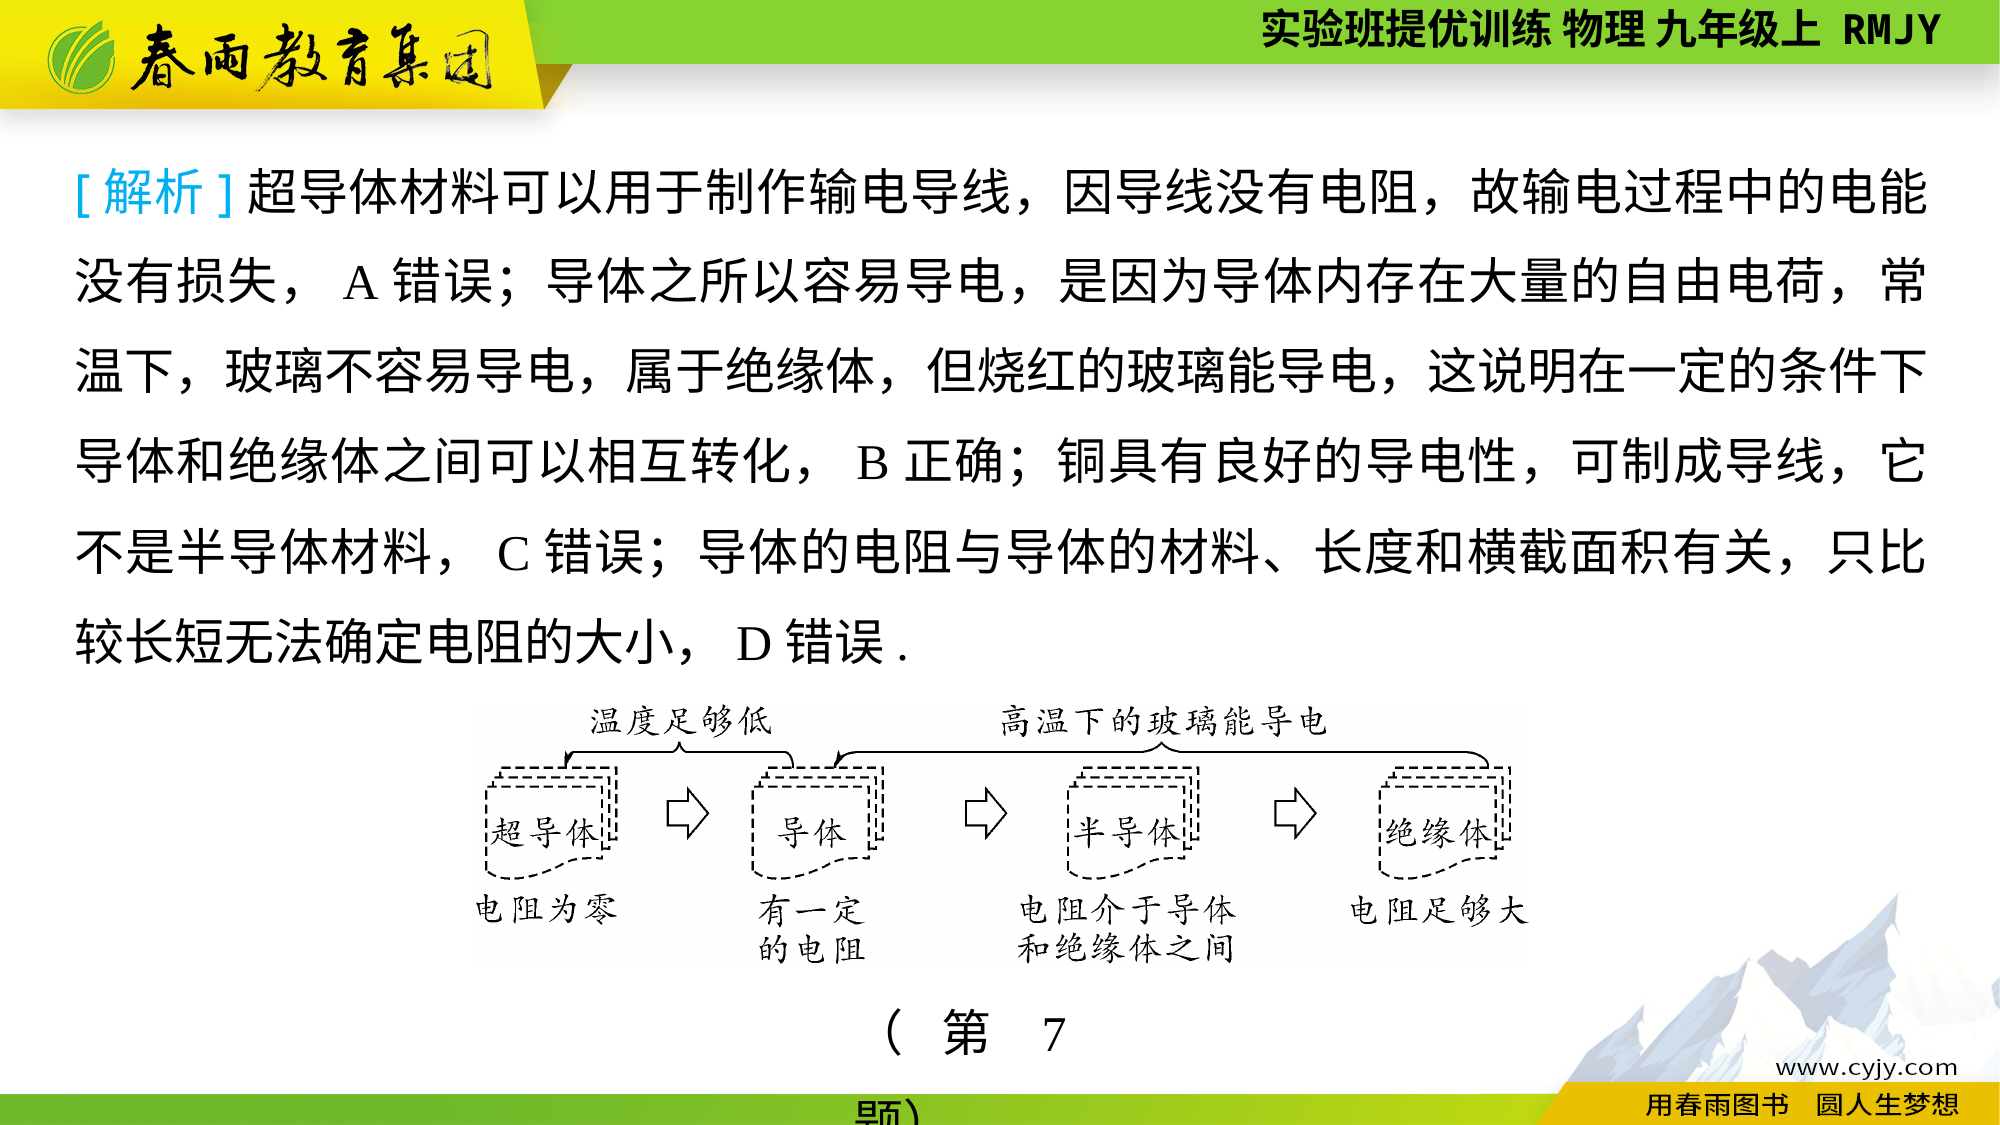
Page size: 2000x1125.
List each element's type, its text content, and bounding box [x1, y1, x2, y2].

text_box （第7题） [838, 973, 1094, 1069]
list [解析]超导体材料可以用于制作输电导线，因导线没有电阻，故输电过程中的电能没有损失，A错误；导体之所以容易导电，是因为导体内存在大量的自由电荷，常温下，玻璃不容易导电，属于绝缘体，但烧红的玻璃能导电，这说明在一定的条件下导体和绝缘体之间可以相互转化，B正确；铜具有良好的导电性，可制成导线，它不是半导体材料，C错误；导体的电阻与导体的材料、长度和横截面积有关，只比较长短无法确定电阻的大小，D错误. [59, 122, 1944, 672]
picture [0, 0, 2000, 1125]
